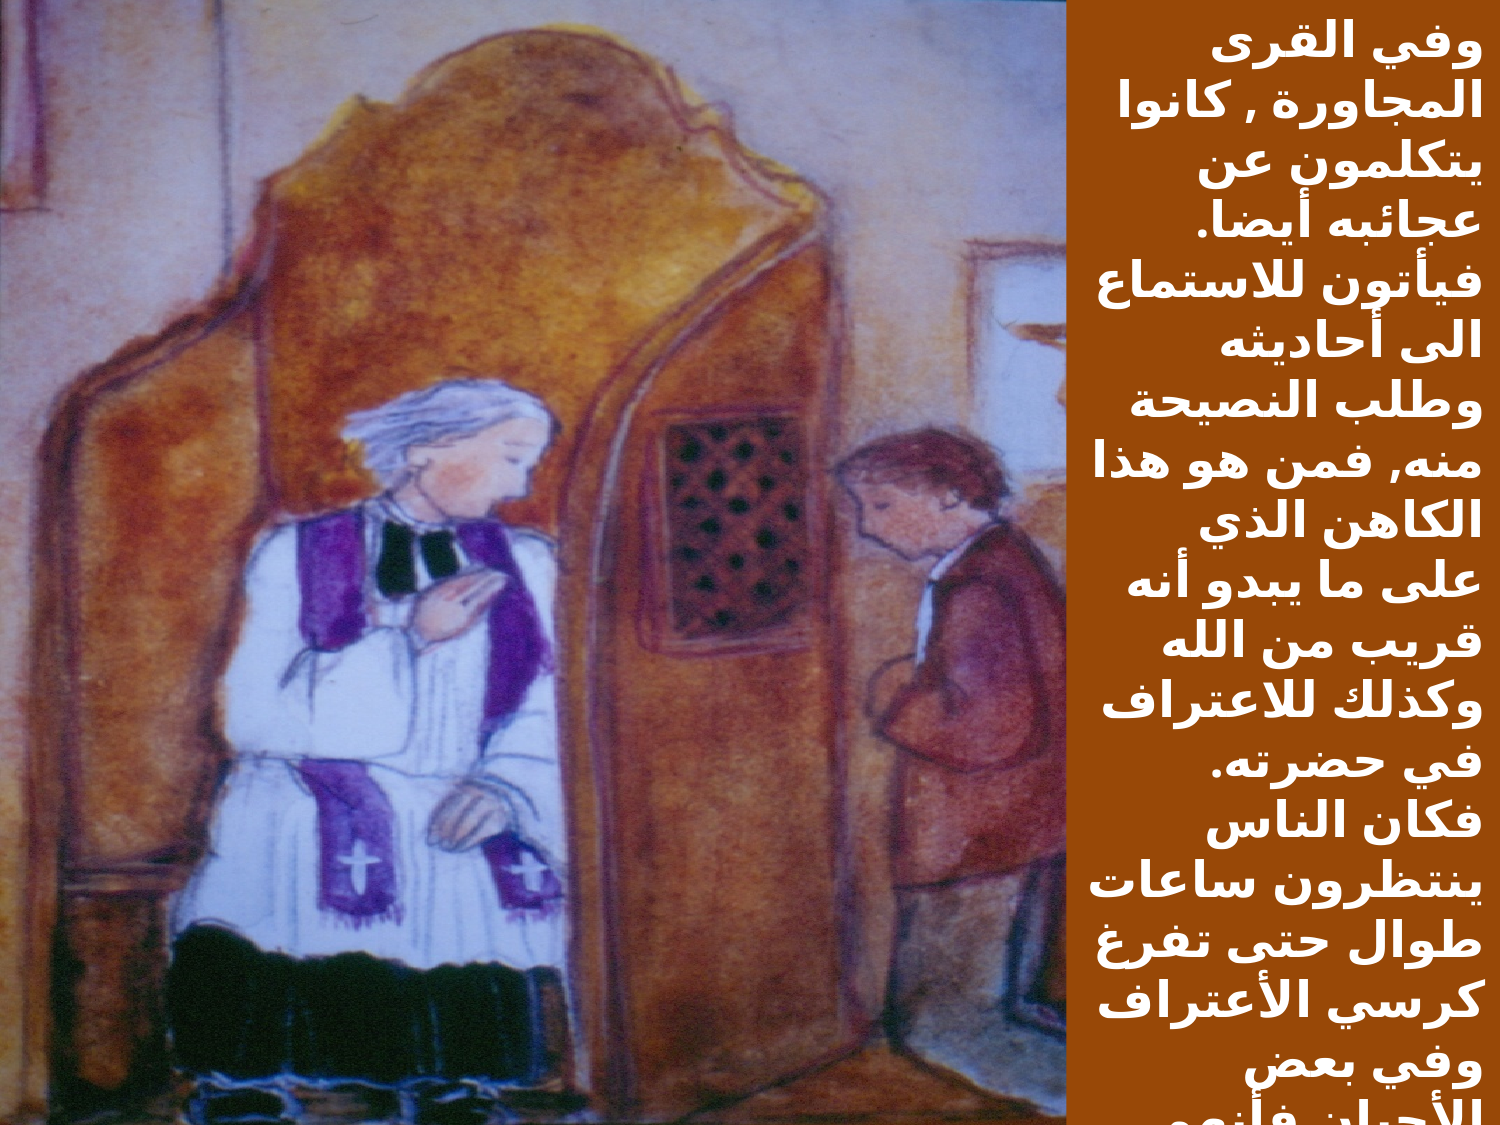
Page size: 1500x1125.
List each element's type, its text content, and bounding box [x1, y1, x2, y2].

picture [0, 0, 1067, 1125]
text_box وفي القرى المجاورة , كانوا يتكلمون عن عجائبه أيضا. فيأتون للاستماع الى أحاديثه وطلب النصيحة منه, فمن هو هذا الكاهن الذي على ما يبدو أنه قريب من الله وكذلك للاعتراف في حضرته. فكان الناس ينتظرون ساعات طوال حتى تفرغ كرسي الأعتراف وفي بعض الأحيان فأنهم كانوا ينتظرون ربما عدة أيام . فقد كانوا يقولون بأن الشيطان كان يتدخل ويعذب القديس الذي يضايقه [1068, 0, 1500, 1125]
